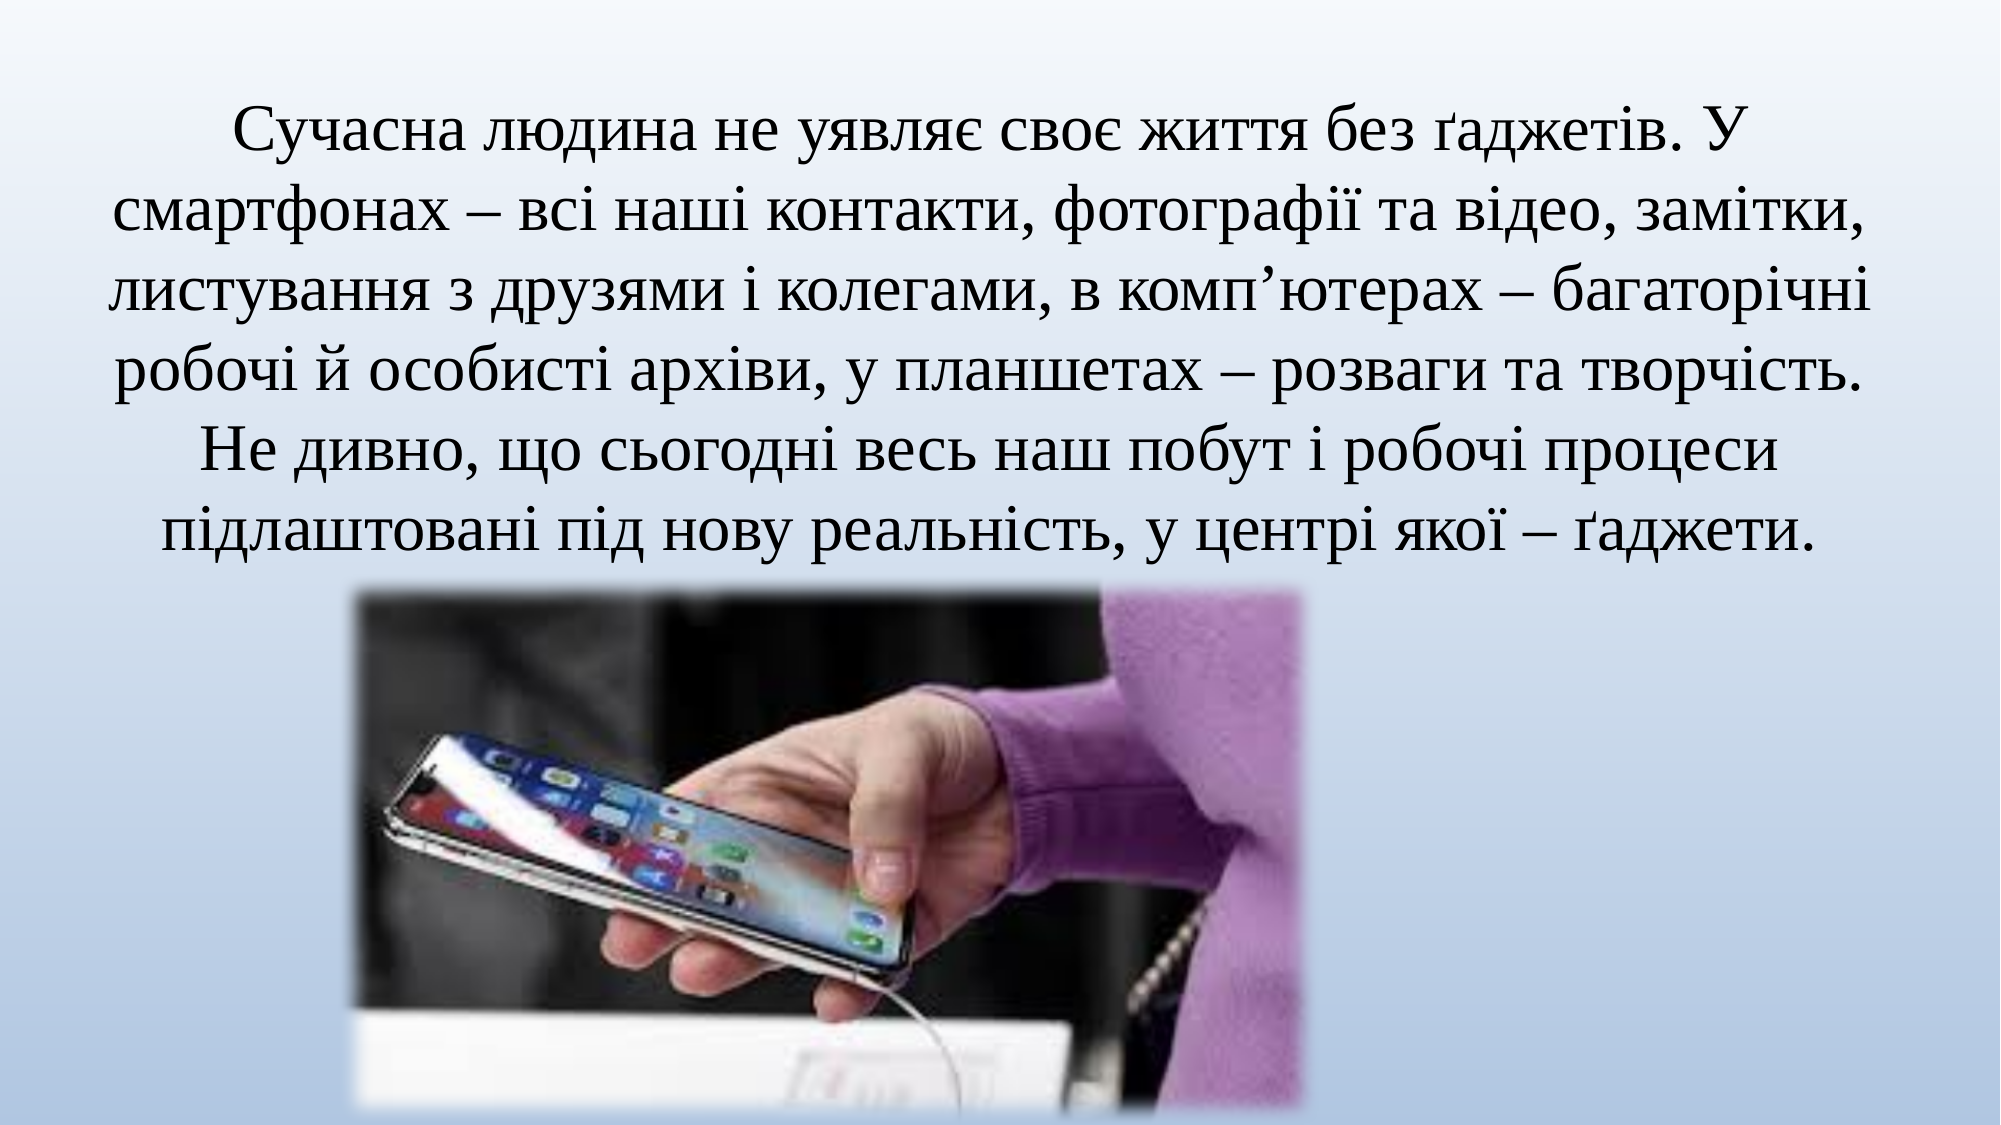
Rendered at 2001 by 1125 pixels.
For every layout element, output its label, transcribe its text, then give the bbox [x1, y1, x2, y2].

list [338, 573, 1319, 1125]
title Сучасна людина не уявляє своє життя без ґаджетів. У смартфонах – всі наші контакти, фотографії та відео, замітки, листування з друзями і колегами, в комп’ютерах – багаторічні робочі й особисті архіви, у планшетах – розваги та творчість. Не дивно, що сьогодні весь наш побут і робочі процеси підлаштовані під нову реальність, у центрі якої – ґаджети. [60, 73, 1922, 575]
